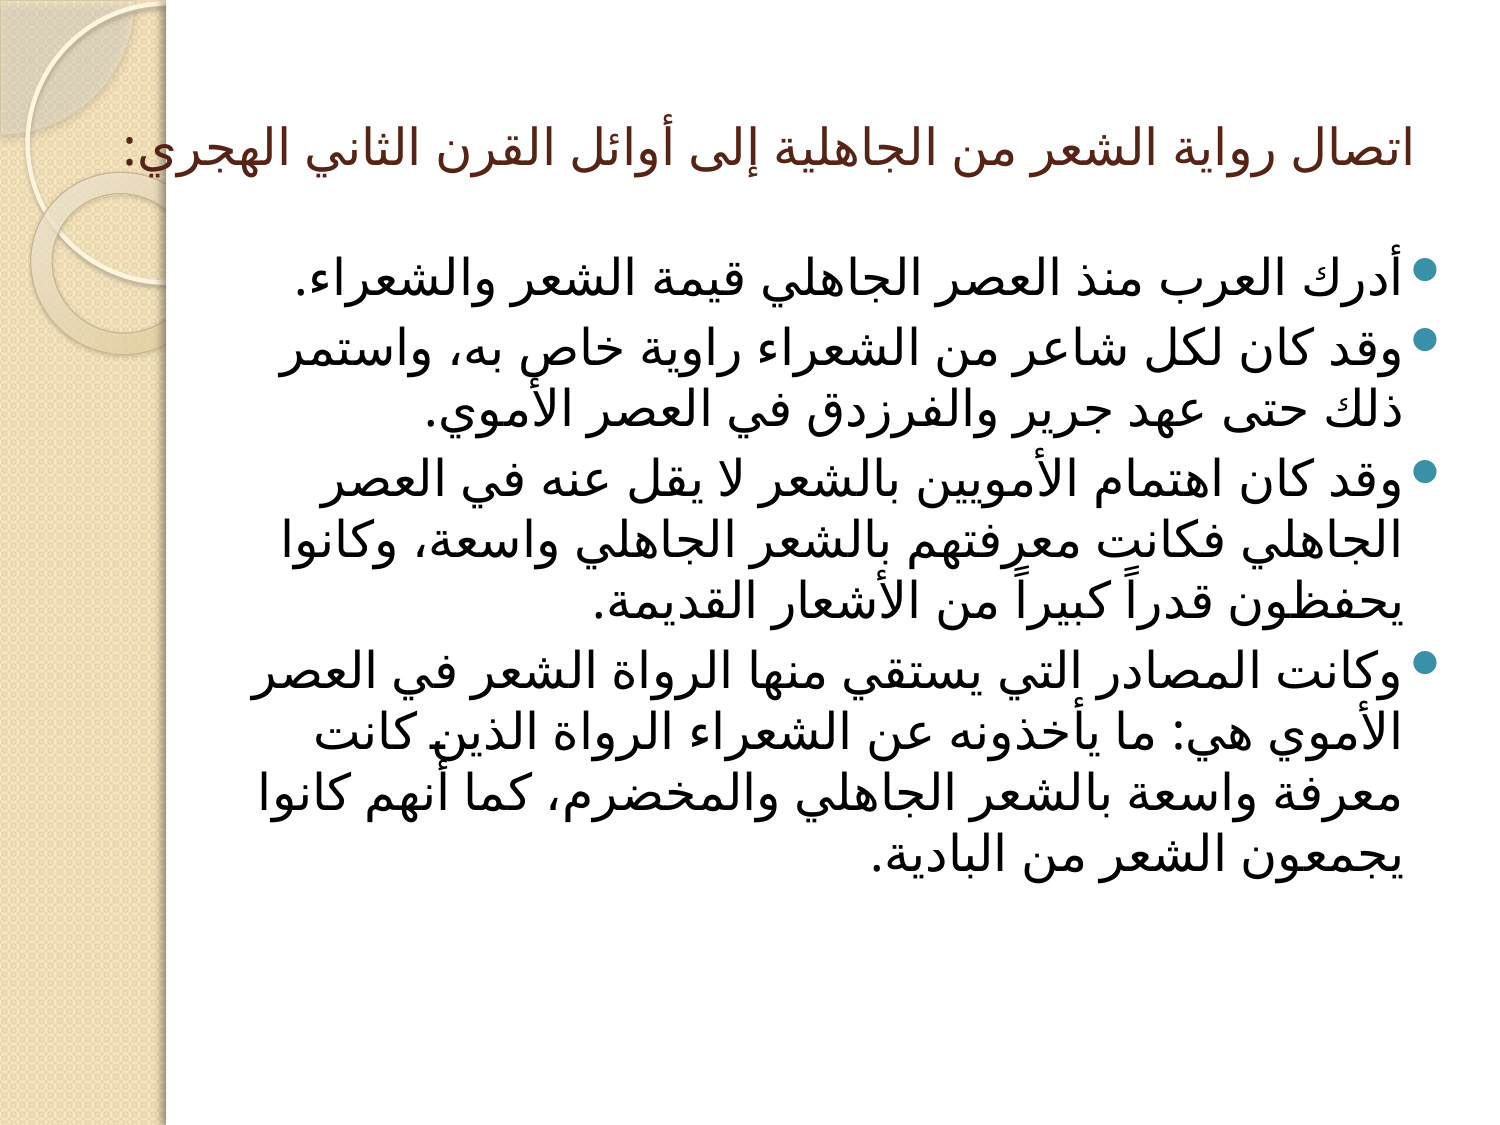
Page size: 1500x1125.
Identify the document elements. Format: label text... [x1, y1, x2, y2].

list أدرك العرب منذ العصر الجاهلي قيمة الشعر والشعراء. وقد كان لكل شاعر من الشعراء راوية خاص به، واستمر ذلك حتى عهد جرير والفرزدق في العصر الأموي. وقد كان اهتمام الأمويين بالشعر لا يقل عنه في العصر الجاهلي فكانت معرفتهم بالشعر الجاهلي واسعة، وكانوا يحفظون قدراً كبيراً من الأشعار القديمة. وكانت المصادر التي يستقي منها الرواة الشعر في العصر الأموي هي: ما يأخذونه عن الشعراء الرواة الذين كانت معرفة واسعة بالشعر الجاهلي والمخضرم، كما أنهم كانوا يجمعون الشعر من البادية. [235, 237, 1466, 1025]
title اتصال رواية الشعر من الجاهلية إلى أوائل القرن الثاني الهجري: [82, 82, 1432, 270]
